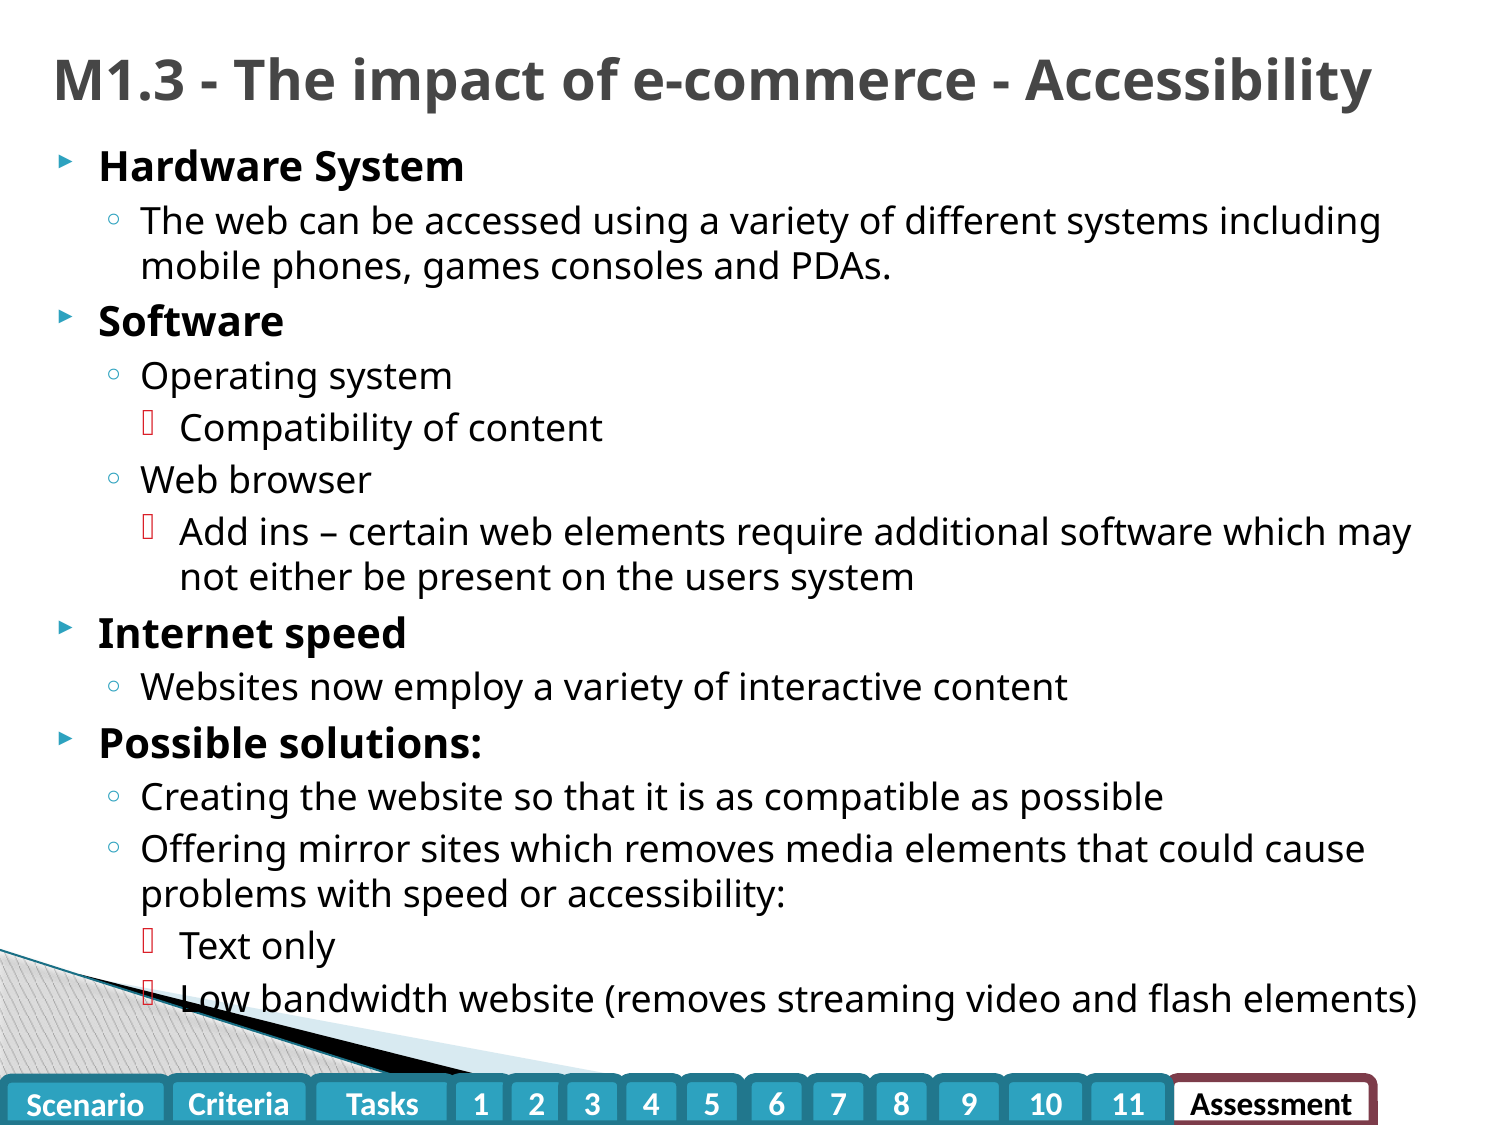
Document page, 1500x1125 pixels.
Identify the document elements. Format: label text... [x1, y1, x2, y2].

list Hardware System The web can be accessed using a variety of different systems including mobile phones, games consoles and PDAs. Software Operating system Compatibility of content Web browser Add ins – certain web elements require additional software which may not either be present on the users system Internet speed Websites now employ a variety of interactive content Possible solutions: Creating the website so that it is as compatible as possible Offering mirror sites which removes media elements that could cause problems with speed or accessibility: Text only Low bandwidth website (removes streaming video and flash elements) [23, 132, 1477, 1035]
title M1.3 - The impact of e-commerce - Accessibility [37, 19, 1471, 138]
